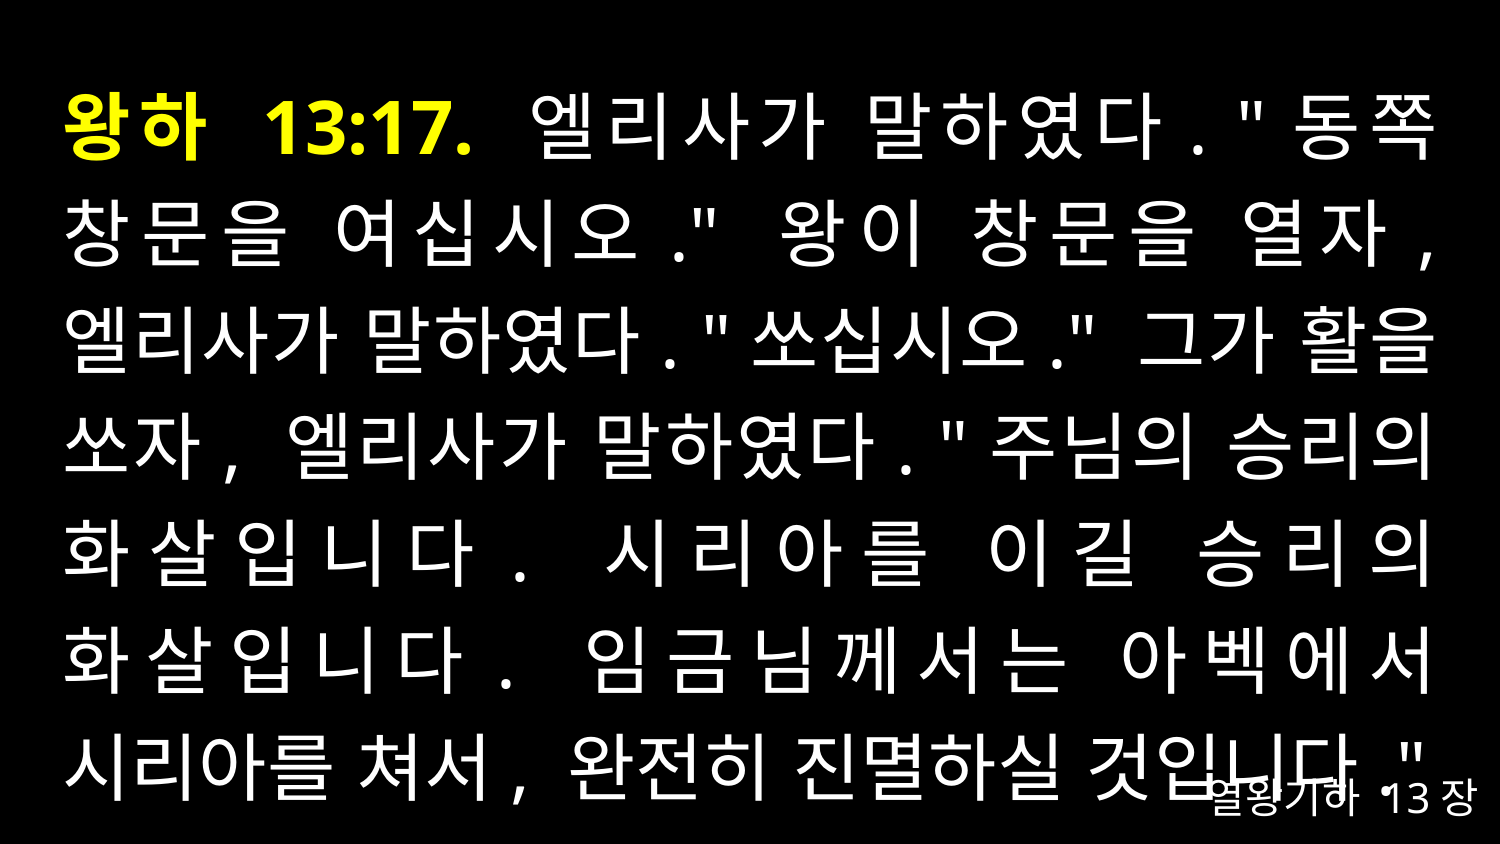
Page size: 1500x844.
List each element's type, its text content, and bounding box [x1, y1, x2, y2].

subtitle 열왕기하 13장 [916, 770, 1500, 844]
title 왕하 13:17. 엘리사가 말하였다. "동쪽 창문을 여십시오." 왕이 창문을 열자, 엘리사가 말하였다. "쏘십시오." 그가 활을 쏘자, 엘리사가 말하였다. "주님의 승리의 화살입니다. 시리아를 이길 승리의 화살입니다. 임금님께서는 아벡에서 시리아를 쳐서, 완전히 진멸하실 것입니다." [0, 0, 1500, 844]
